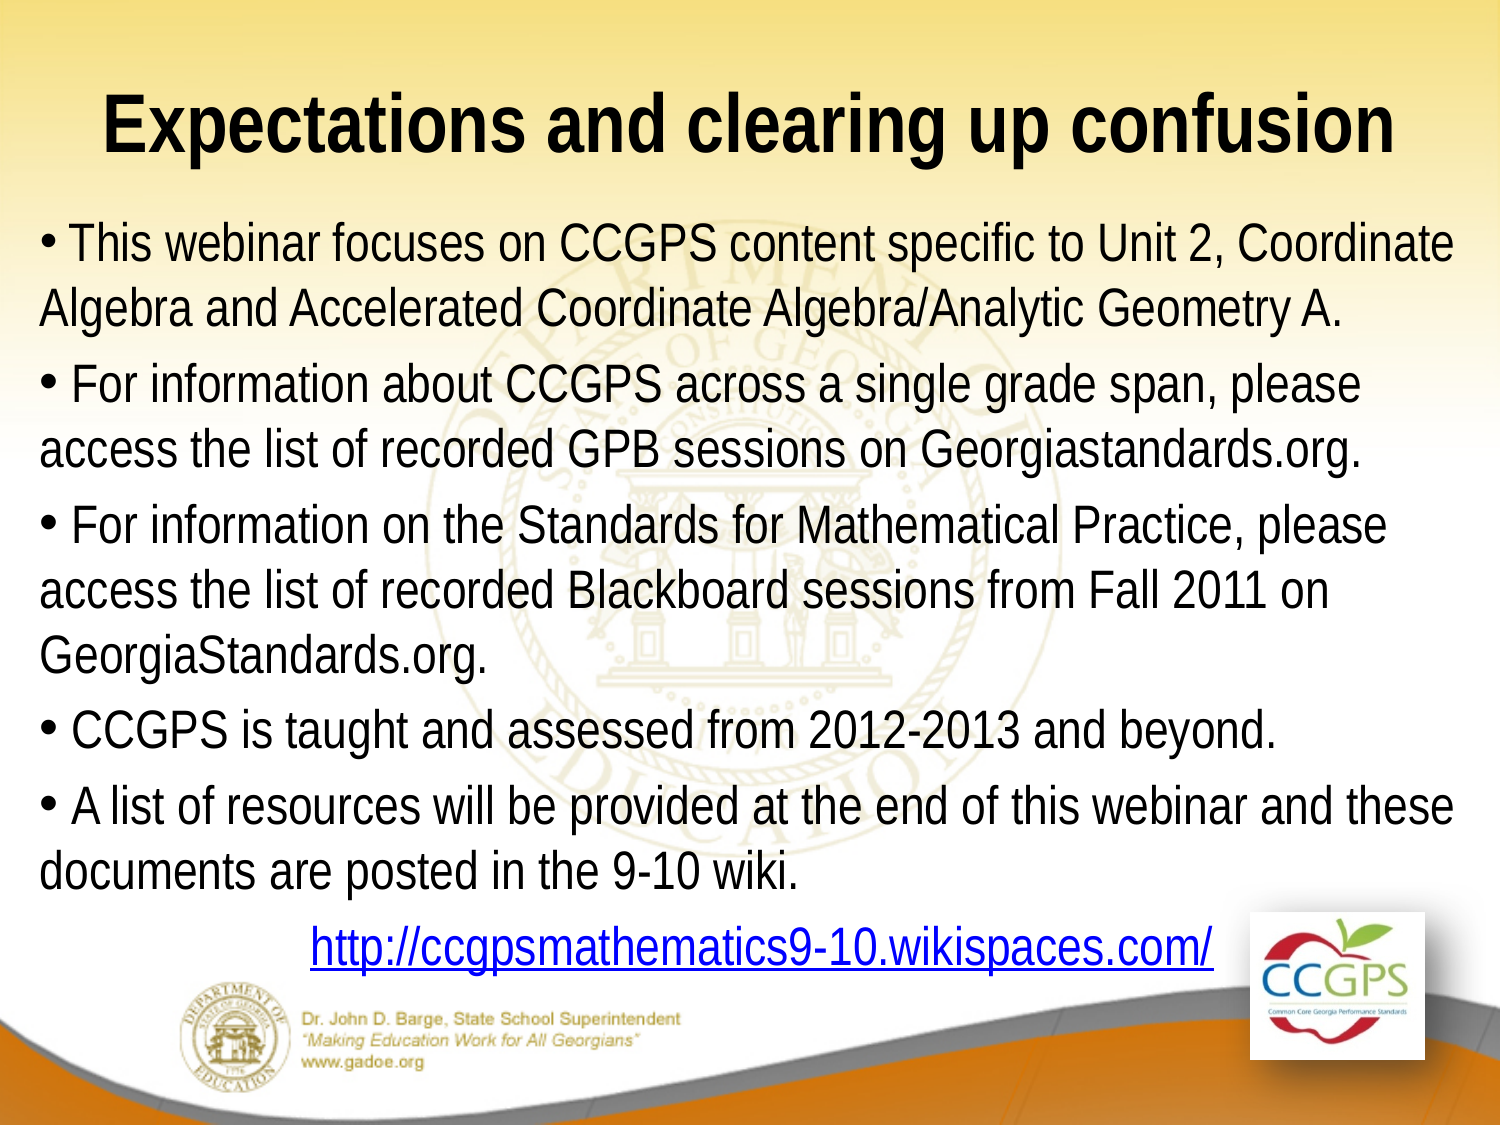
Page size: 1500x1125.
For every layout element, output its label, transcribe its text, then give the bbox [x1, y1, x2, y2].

title Expectations and clearing up confusion [37, 37, 1463, 199]
picture [0, 0, 1500, 1125]
subtitle This webinar focuses on CCGPS content specific to Unit 2, Coordinate Algebra and Accelerated Coordinate Algebra/Analytic Geometry A. For information about CCGPS across a single grade span, please access the list of recorded GPB sessions on Georgiastandards.org. For information on the Standards for Mathematical Practice, please access the list of recorded Blackboard sessions from Fall 2011 on GeorgiaStandards.org. CCGPS is taught and assessed from 2012-2013 and beyond. A list of resources will be provided at the end of this webinar and these documents are posted in the 9-10 wiki. http://ccgpsmathematics9-10.wikispaces.com/ [24, 199, 1500, 976]
